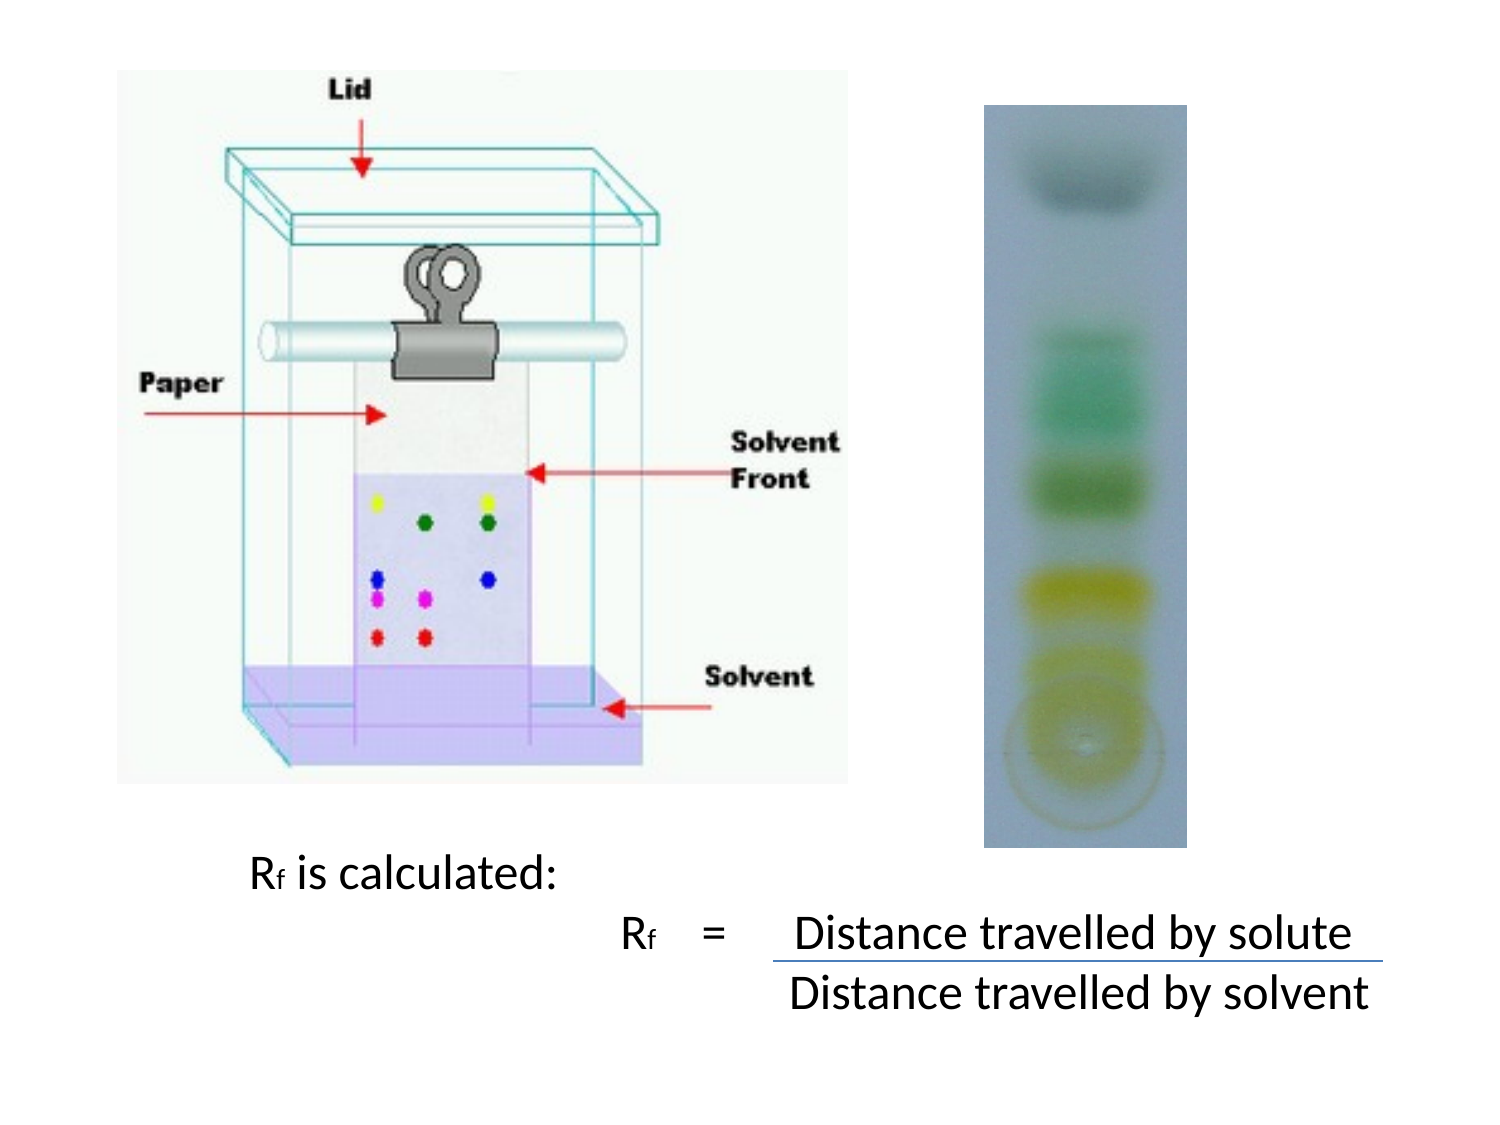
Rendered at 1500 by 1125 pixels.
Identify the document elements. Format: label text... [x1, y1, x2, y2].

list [116, 70, 848, 784]
text_box Rf is calculated: Rf = Distance travelled by solute Distance travelled by solvent [234, 831, 1454, 1027]
picture [984, 105, 1188, 849]
